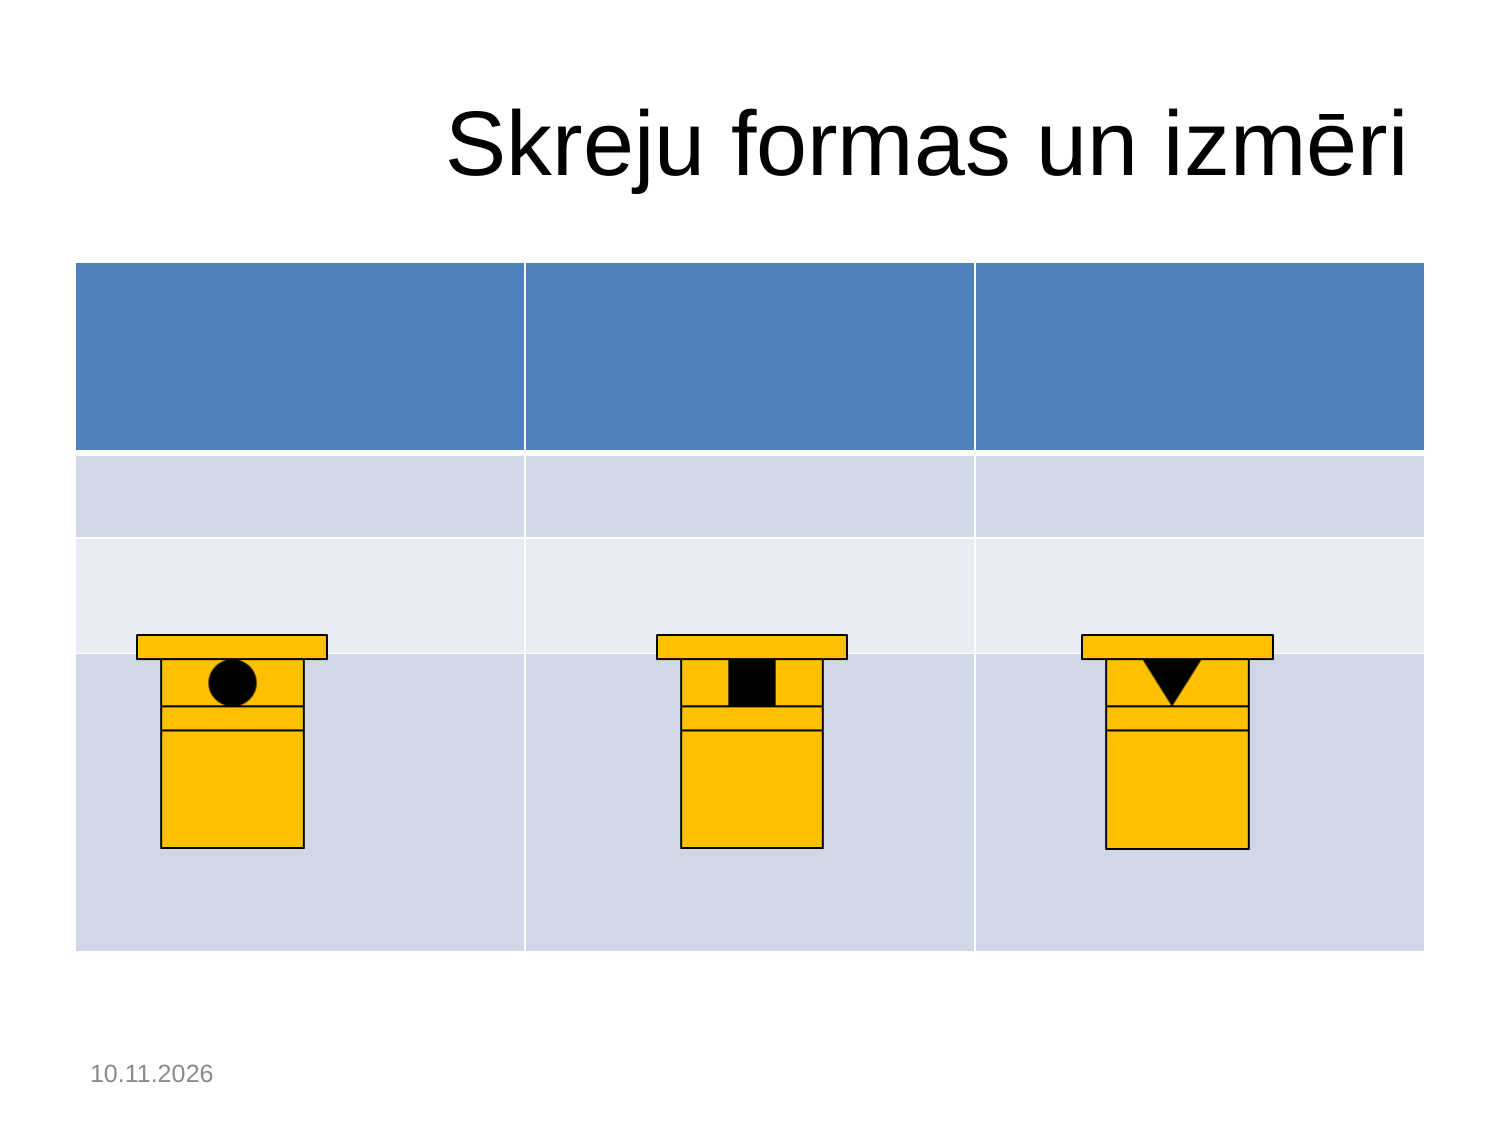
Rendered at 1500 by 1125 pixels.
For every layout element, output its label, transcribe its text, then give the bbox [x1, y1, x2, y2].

picture [655, 632, 849, 850]
table_header [76, 263, 524, 450]
table_cell [976, 654, 1424, 951]
picture [1080, 633, 1275, 851]
table_cell [526, 456, 974, 537]
table_cell [976, 539, 1424, 653]
title Skreju formas un izmēri [74, 44, 1426, 233]
picture [135, 632, 329, 850]
table_cell [526, 654, 974, 951]
table_cell [76, 654, 524, 951]
table_cell [526, 539, 974, 653]
table_header [526, 263, 974, 450]
table_cell [76, 456, 524, 537]
table_cell [976, 456, 1424, 537]
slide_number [75, 1042, 425, 1103]
table_cell [76, 539, 524, 653]
table_header [976, 263, 1424, 450]
